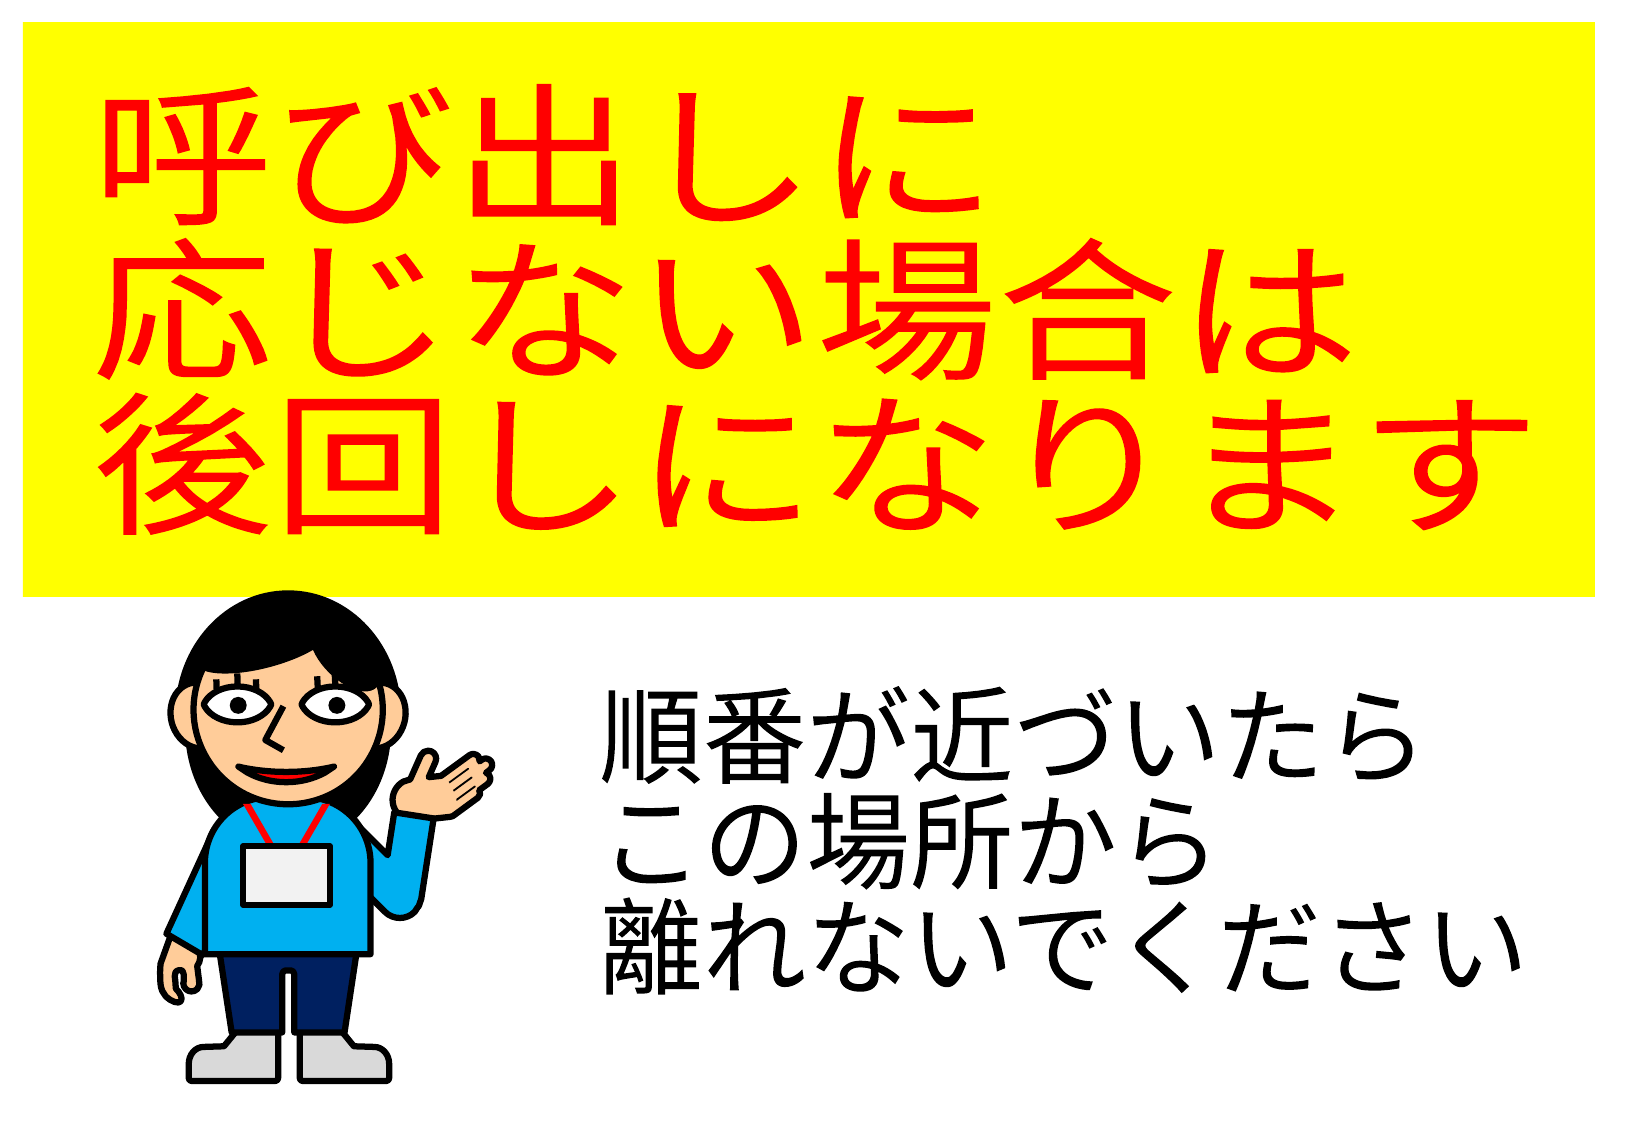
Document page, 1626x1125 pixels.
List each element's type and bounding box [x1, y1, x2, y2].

text_box [21, 20, 1597, 599]
text_box [149, 593, 484, 1081]
